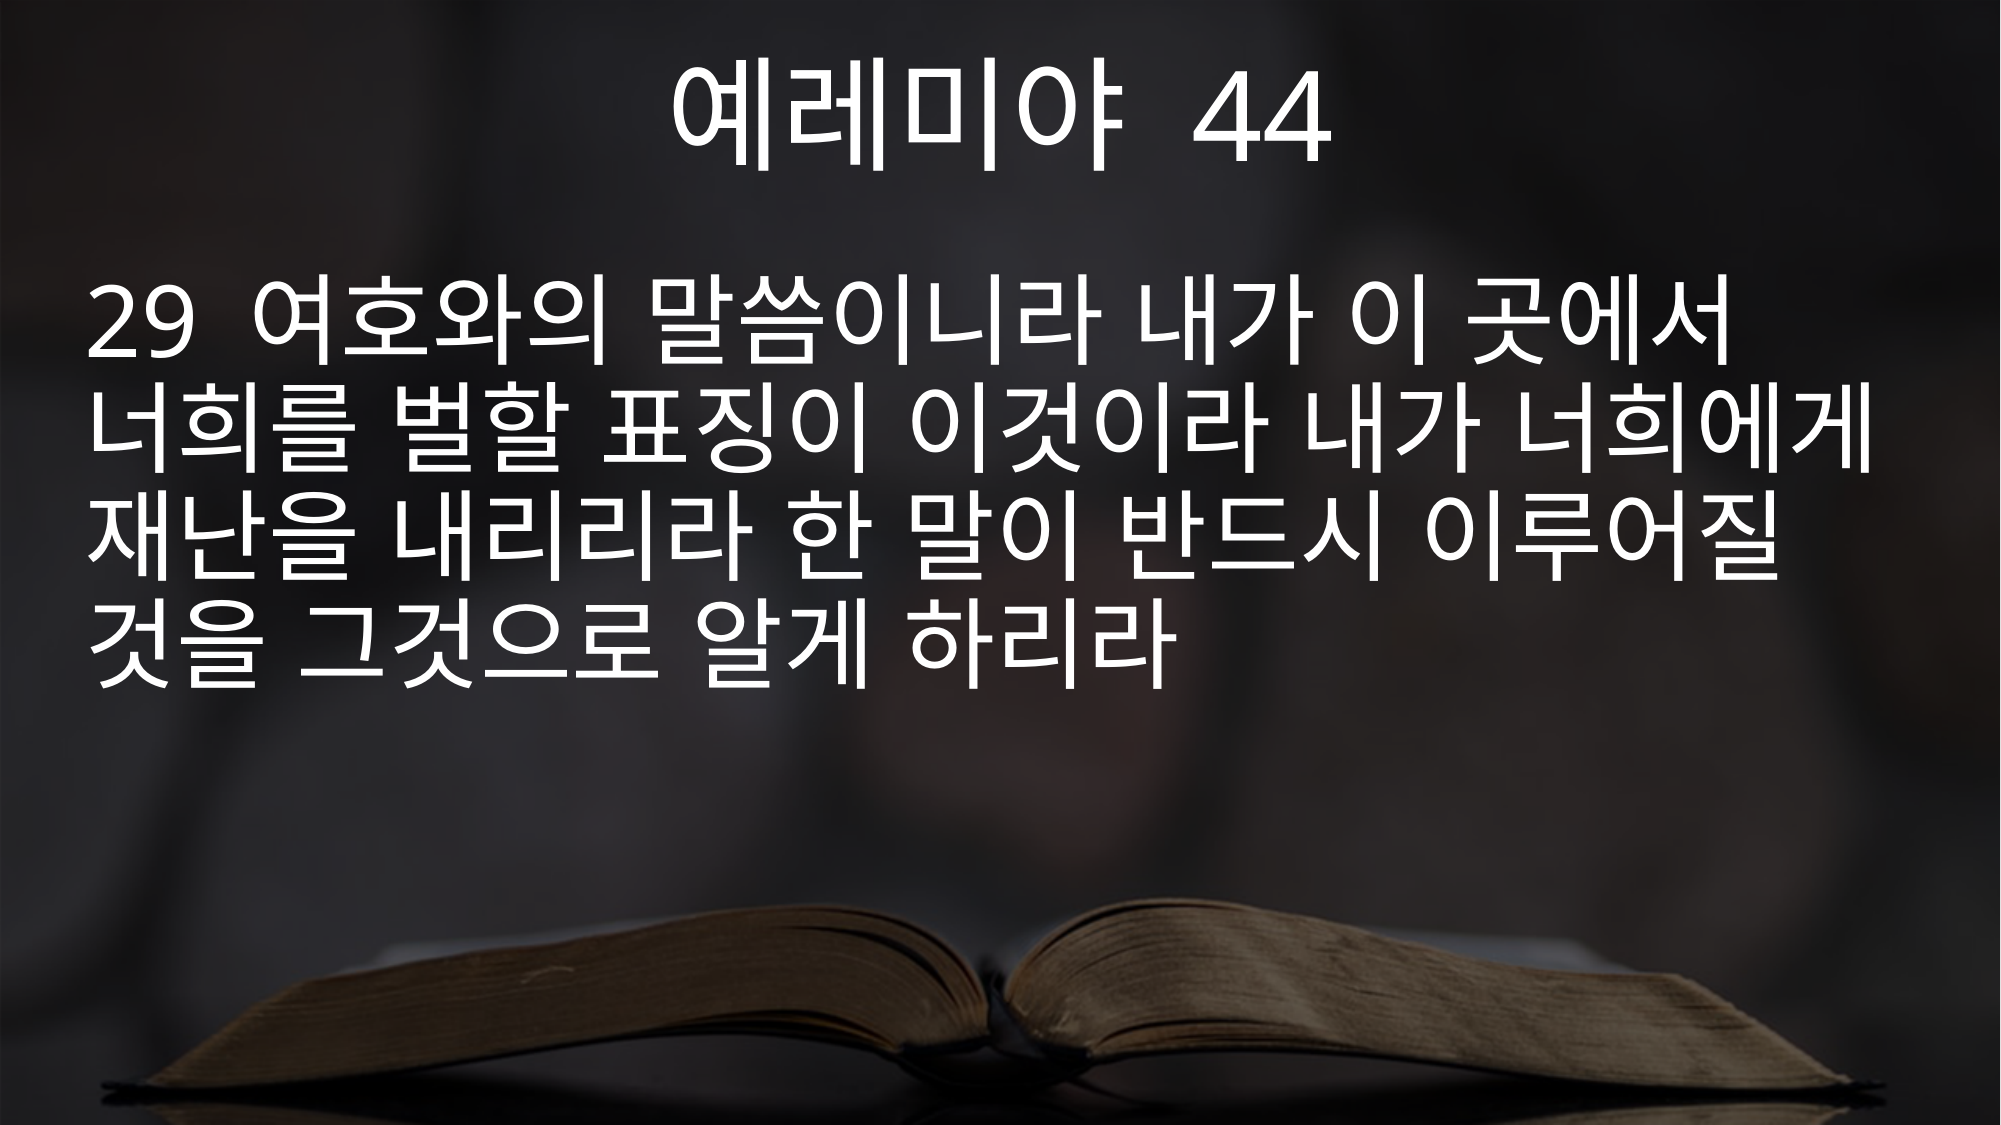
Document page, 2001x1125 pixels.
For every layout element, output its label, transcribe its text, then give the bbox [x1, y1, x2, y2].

list 29 여호와의 말씀이니라 내가 이 곳에서 너희를 벌할 표징이 이것이라 내가 너희에게 재난을 내리리라 한 말이 반드시 이루어질 것을 그것으로 알게 하리라 [69, 263, 1953, 423]
footer 예레미야 44 [0, 32, 2000, 192]
picture [0, 0, 2001, 1125]
